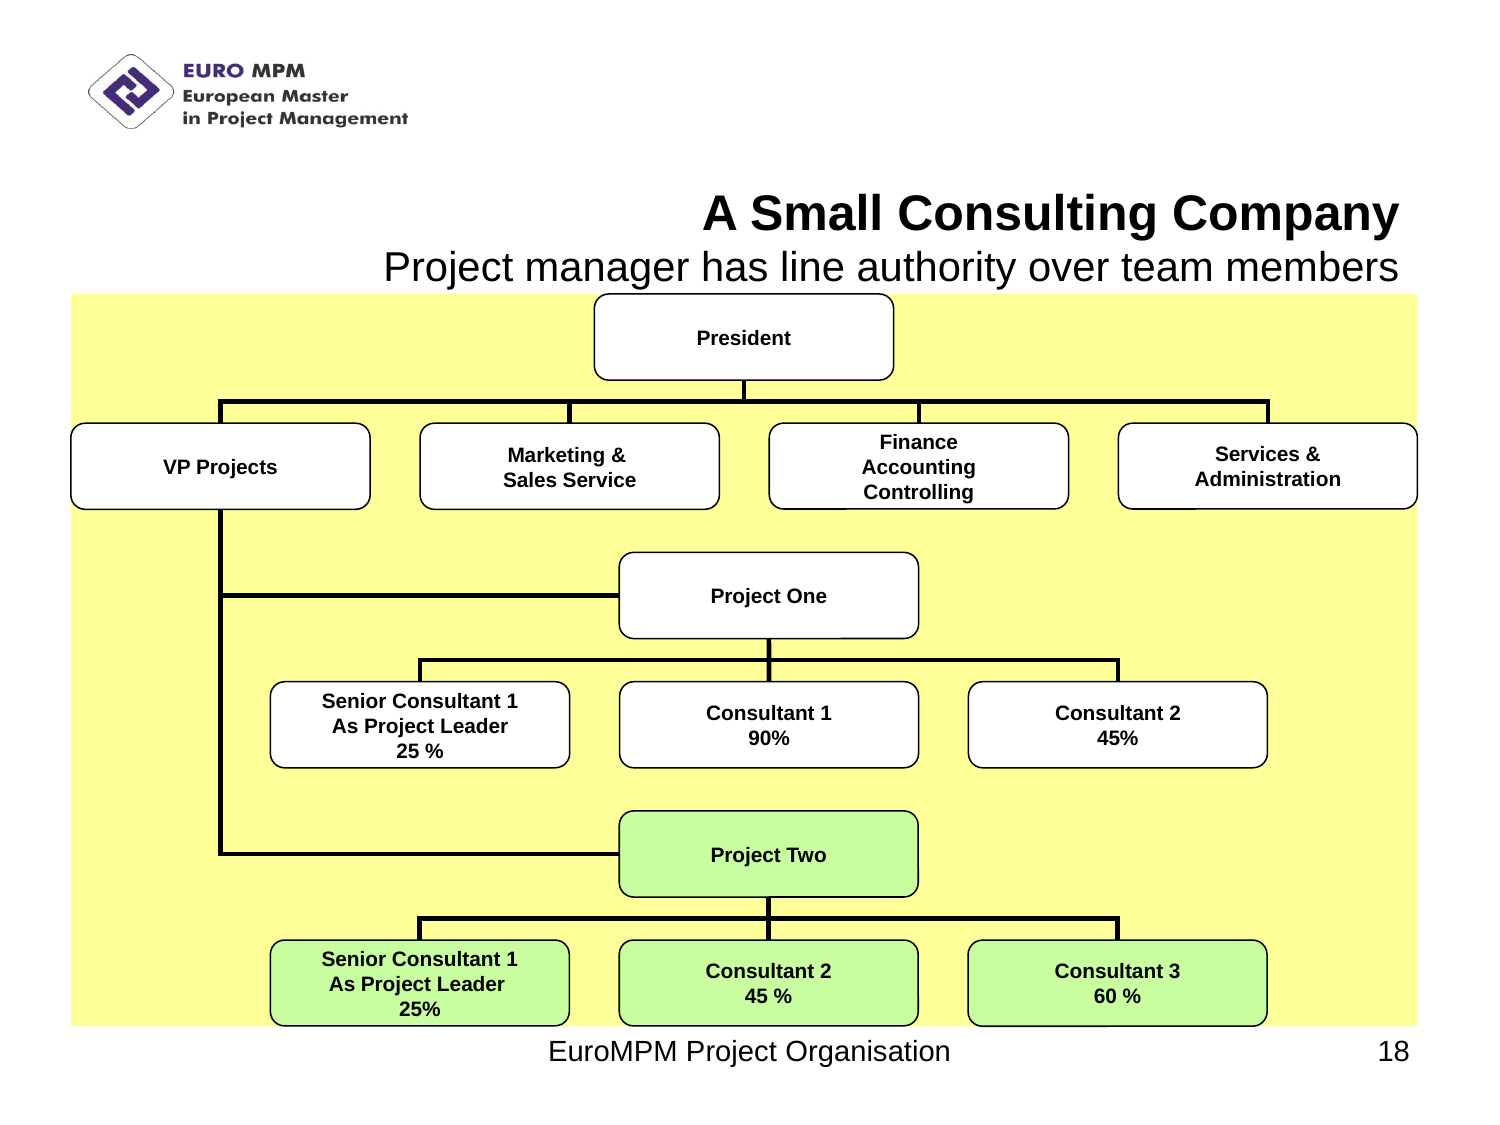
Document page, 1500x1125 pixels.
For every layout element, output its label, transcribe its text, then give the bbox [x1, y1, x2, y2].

title A Small Consulting Company Project manager has line authority over team members [64, 172, 1415, 252]
picture [88, 54, 408, 129]
slide_number 18 [1074, 1024, 1426, 1103]
footer EuroMPM Project Organisation [512, 1035, 988, 1103]
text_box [70, 293, 1418, 1027]
